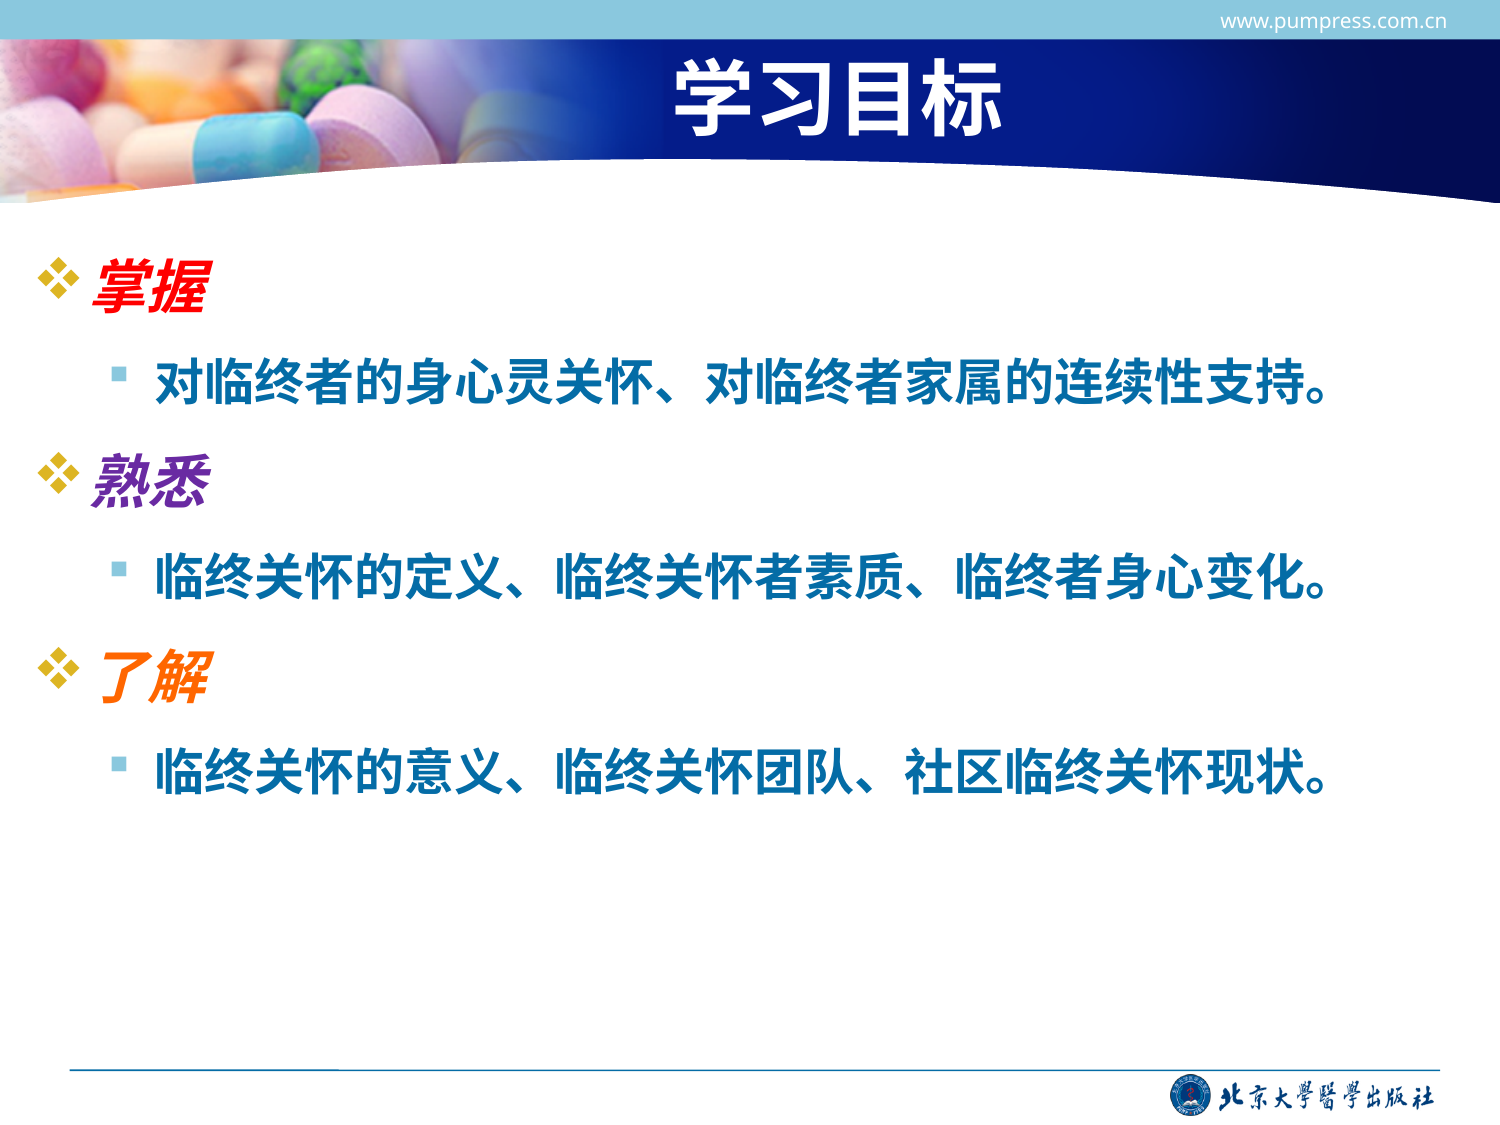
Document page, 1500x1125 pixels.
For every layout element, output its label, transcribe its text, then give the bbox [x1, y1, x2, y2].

picture [1170, 1074, 1436, 1118]
slide_number www.pumpress.com.cn [1024, 0, 1463, 38]
title 学习目标 [174, 49, 1500, 143]
list 掌握 对临终者的身心灵关怀、对临终者家属的连续性支持。 熟悉 临终关怀的定义、临终关怀者素质、临终者身心变化。 了解 临终关怀的意义、临终关怀团队、社区临终关怀现状。 [17, 207, 1463, 1071]
picture [0, 40, 1500, 203]
